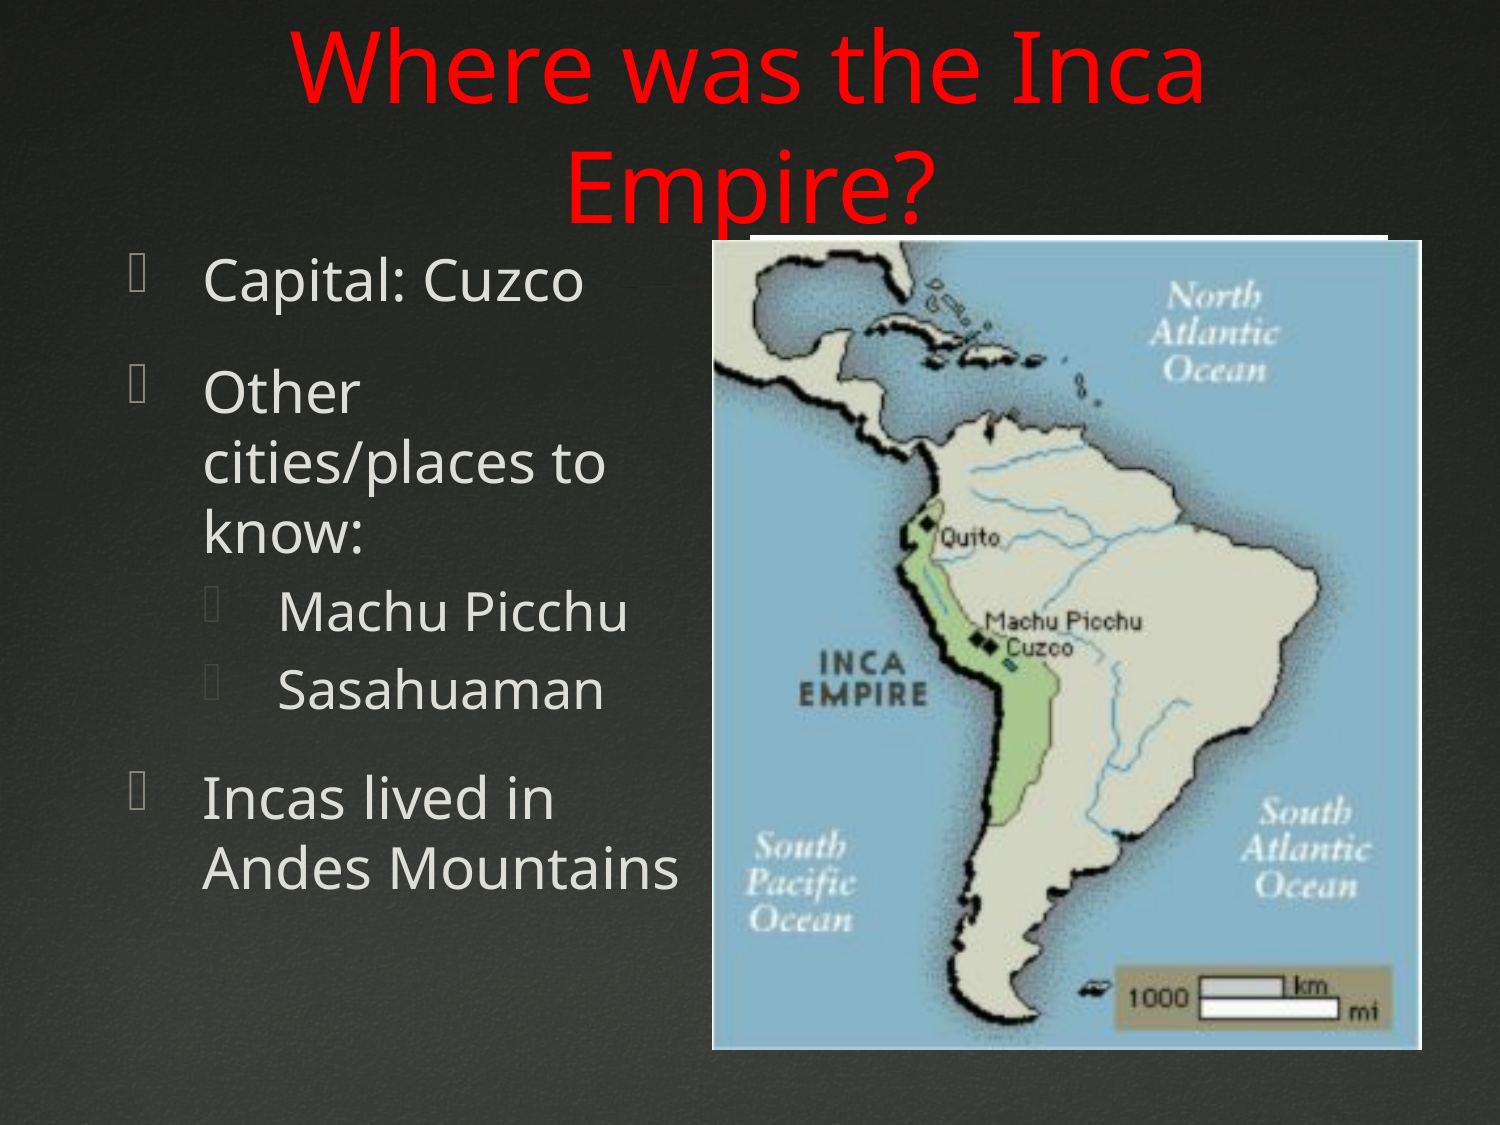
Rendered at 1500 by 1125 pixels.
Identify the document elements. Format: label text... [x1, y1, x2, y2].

picture [711, 235, 1423, 1050]
title Where was the Inca Empire? [112, 11, 1388, 236]
list Capital: Cuzco Other cities/places to know: Machu Picchu Sasahuaman Incas lived in Andes Mountains [112, 236, 713, 1031]
